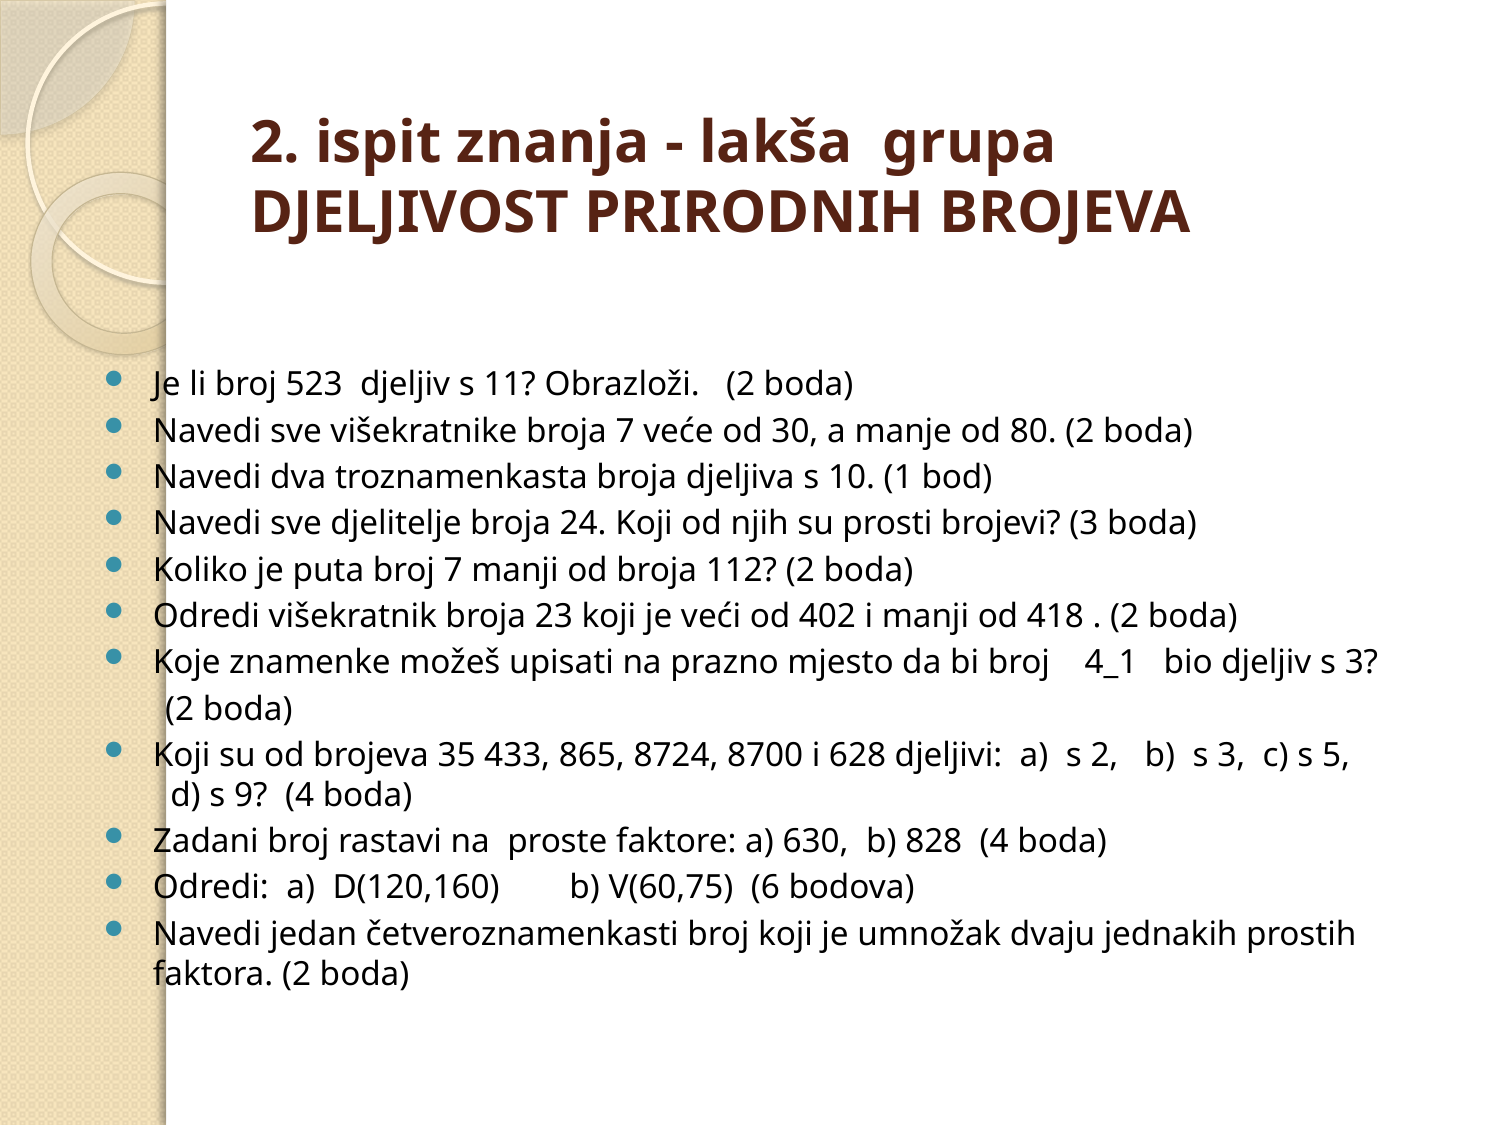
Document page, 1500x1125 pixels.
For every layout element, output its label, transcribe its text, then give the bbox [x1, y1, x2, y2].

title 2. ispit znanja - lakša grupa DJELJIVOST PRIRODNIH BROJEVA [235, 45, 1466, 233]
list Je li broj 523 djeljiv s 11? Obrazloži. (2 boda) Navedi sve višekratnike broja 7 veće od 30, a manje od 80. (2 boda) Navedi dva troznamenkasta broja djeljiva s 10. (1 bod) Navedi sve djelitelje broja 24. Koji od njih su prosti brojevi? (3 boda) Koliko je puta broj 7 manji od broja 112? (2 boda) Odredi višekratnik broja 23 koji je veći od 402 i manji od 418 . (2 boda) Koje znamenke možeš upisati na prazno mjesto da bi broj 4_1 bio djeljiv s 3? (2 boda) Koji su od brojeva 35 433, 865, 8724, 8700 i 628 djeljivi: a) s 2, b) s 3, c) s 5, d) s 9? (4 boda) Zadani broj rastavi na proste faktore: a) 630, b) 828 (4 boda) Odredi: a) D(120,160) b) V(60,75) (6 bodova) Navedi jedan četveroznamenkasti broj koji je umnožak dvaju jednakih prostih faktora. (2 boda) [75, 262, 1436, 1005]
